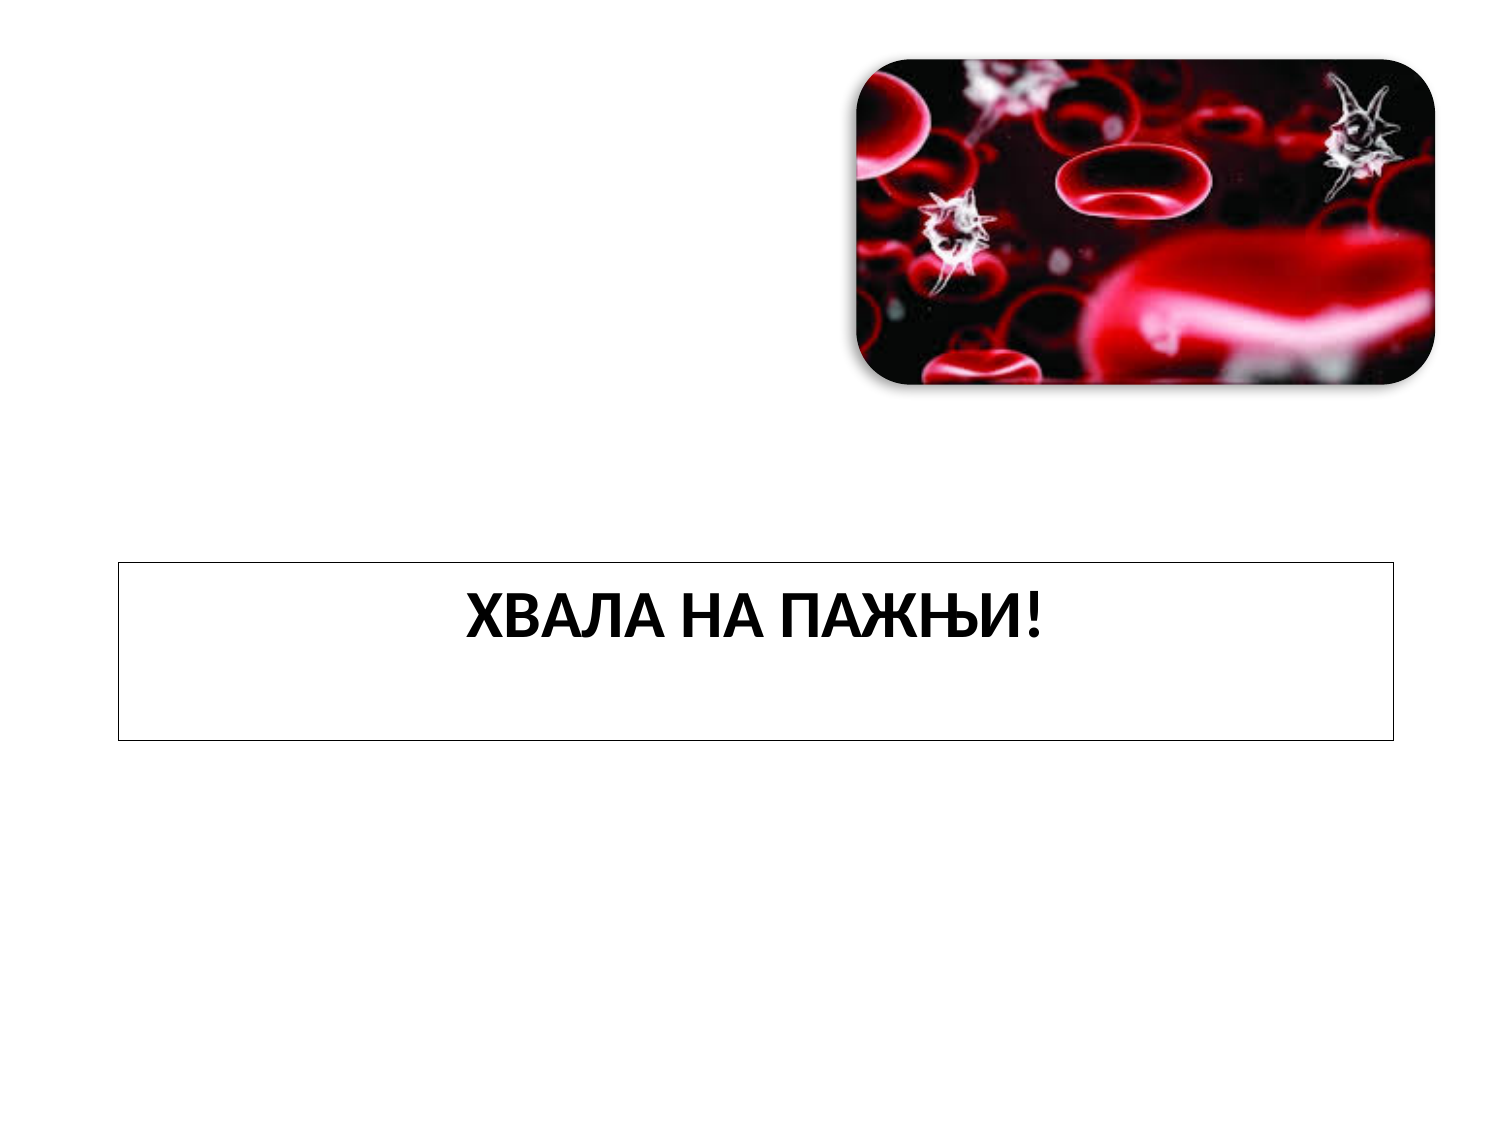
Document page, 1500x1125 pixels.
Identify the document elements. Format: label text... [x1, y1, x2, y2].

picture [856, 59, 1436, 385]
title ХВАЛА НА ПАЖЊИ! [118, 562, 1394, 741]
